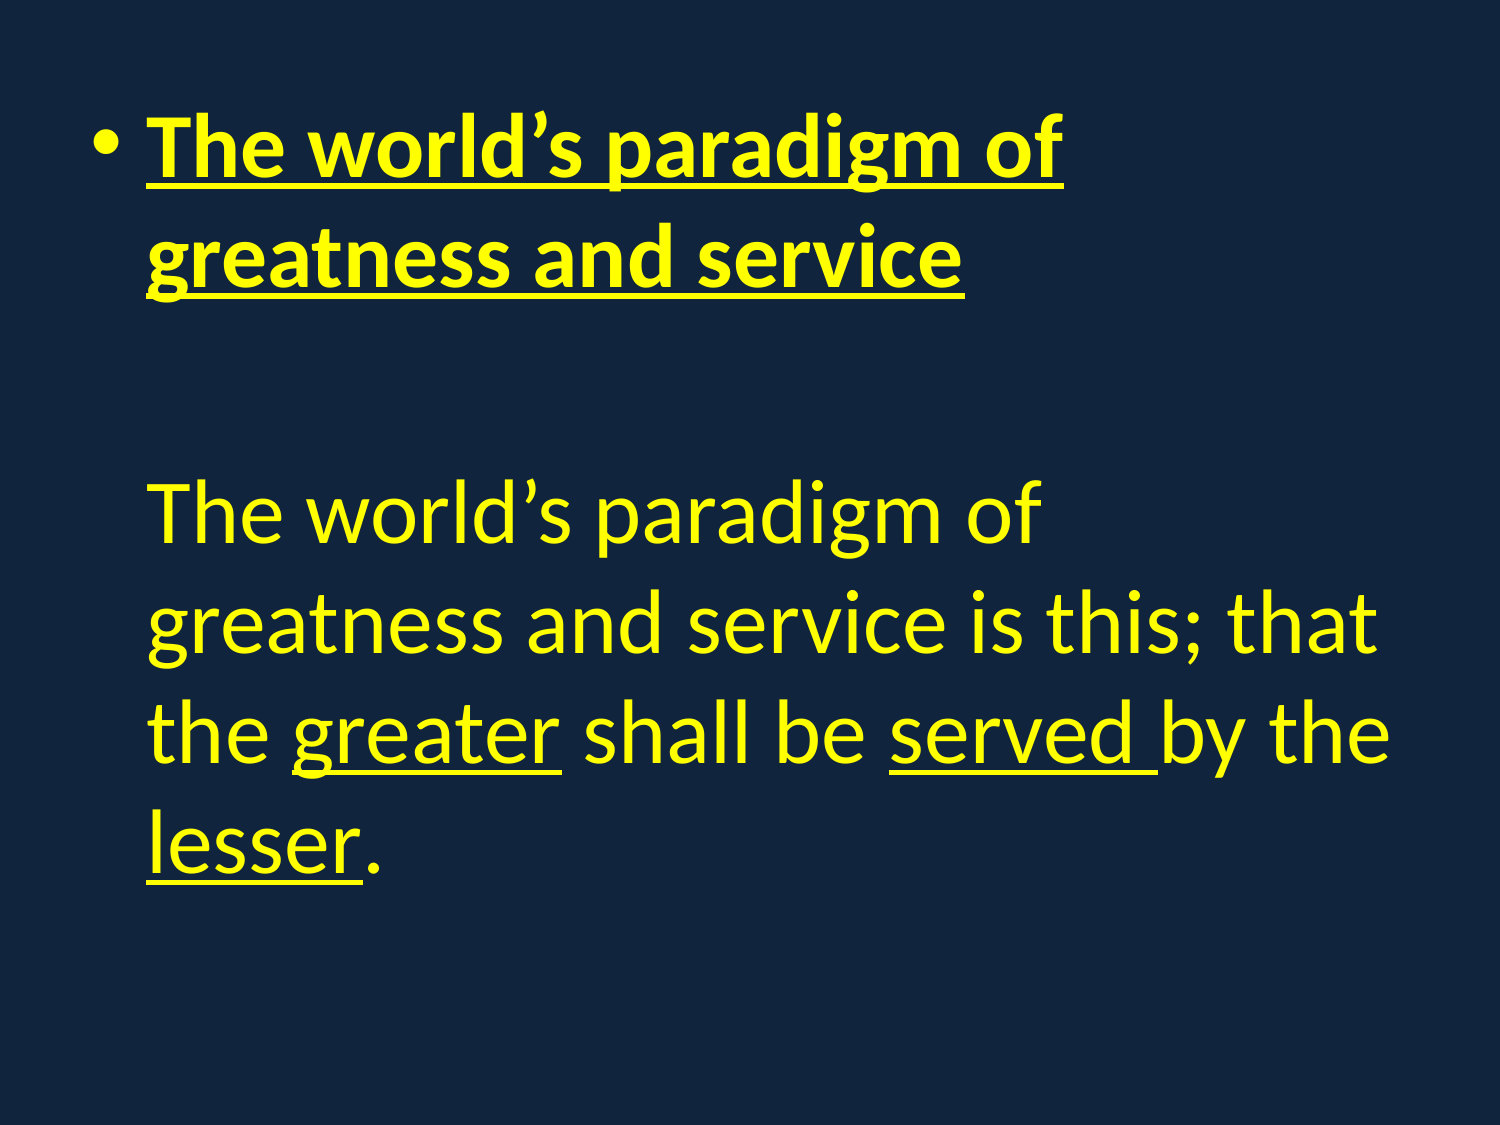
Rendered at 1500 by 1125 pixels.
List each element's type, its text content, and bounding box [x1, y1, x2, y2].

list The world’s paradigm of greatness and service The world’s paradigm of greatness and service is this; that the greater shall be served by the lesser. [74, 77, 1426, 821]
